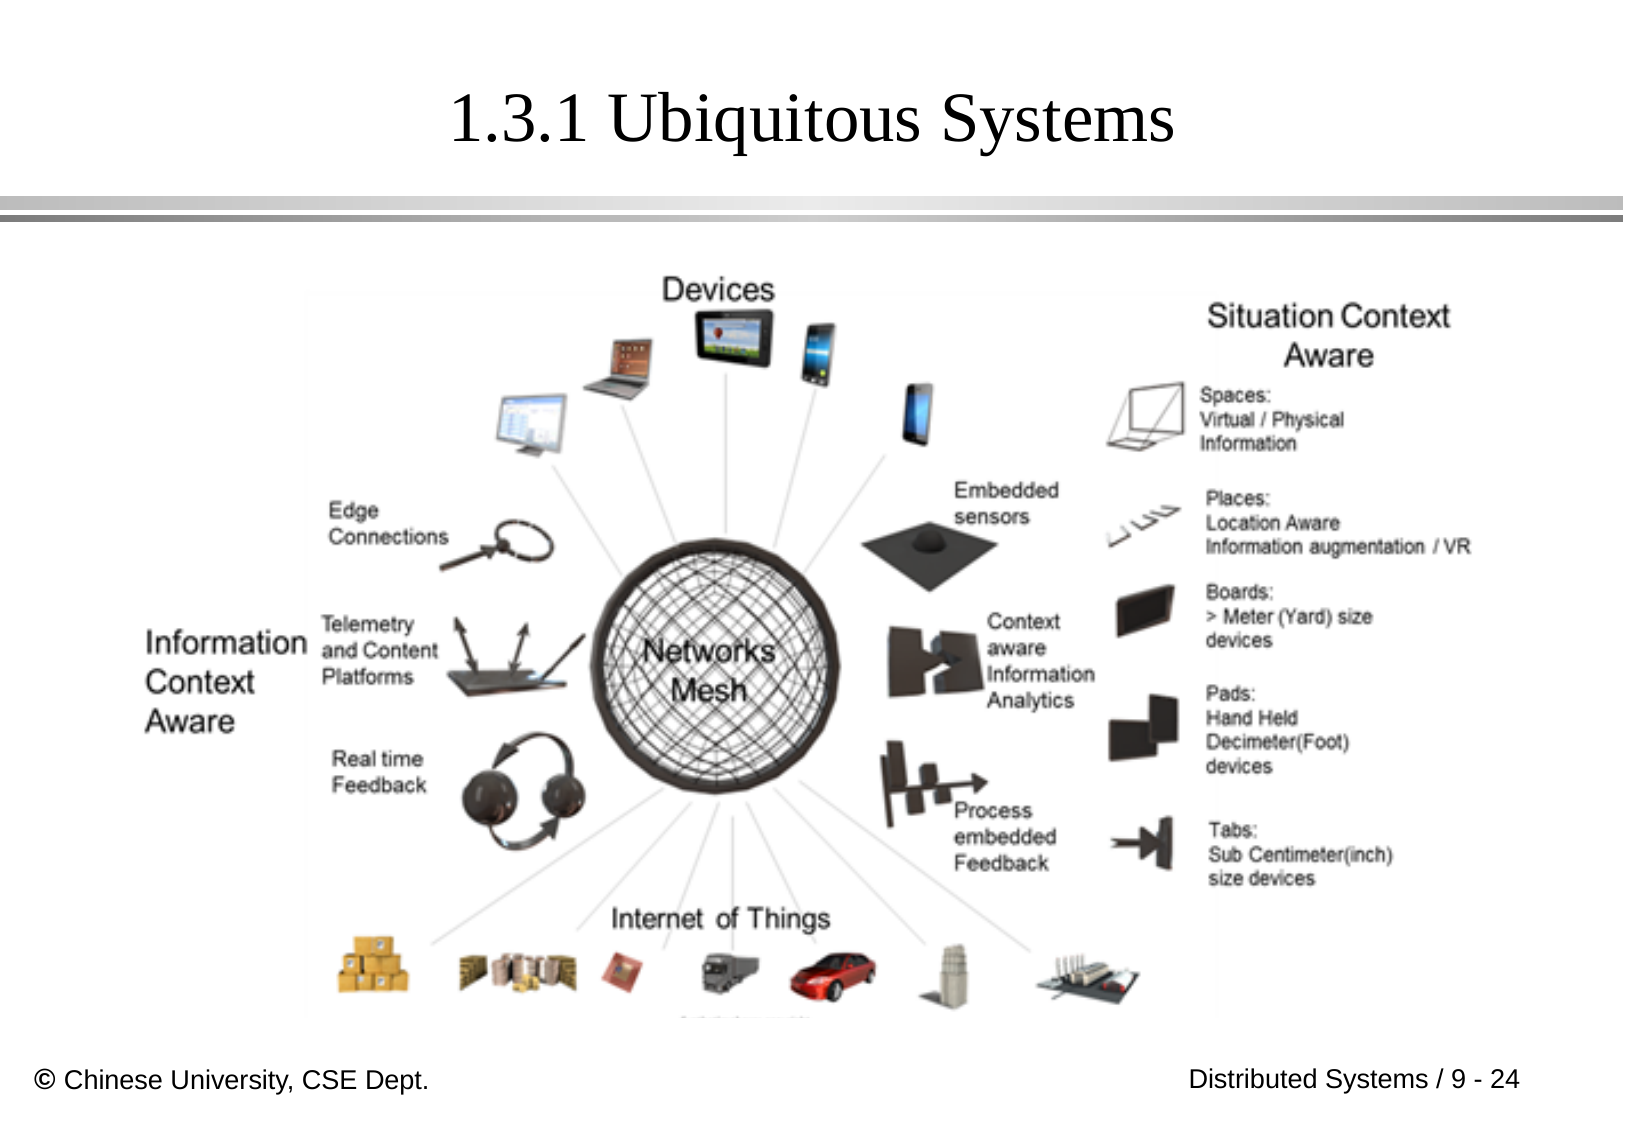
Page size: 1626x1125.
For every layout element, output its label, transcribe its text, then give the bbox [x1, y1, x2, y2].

picture [124, 245, 1488, 1019]
title 1.3.1 Ubiquitous Systems [49, 62, 1576, 163]
